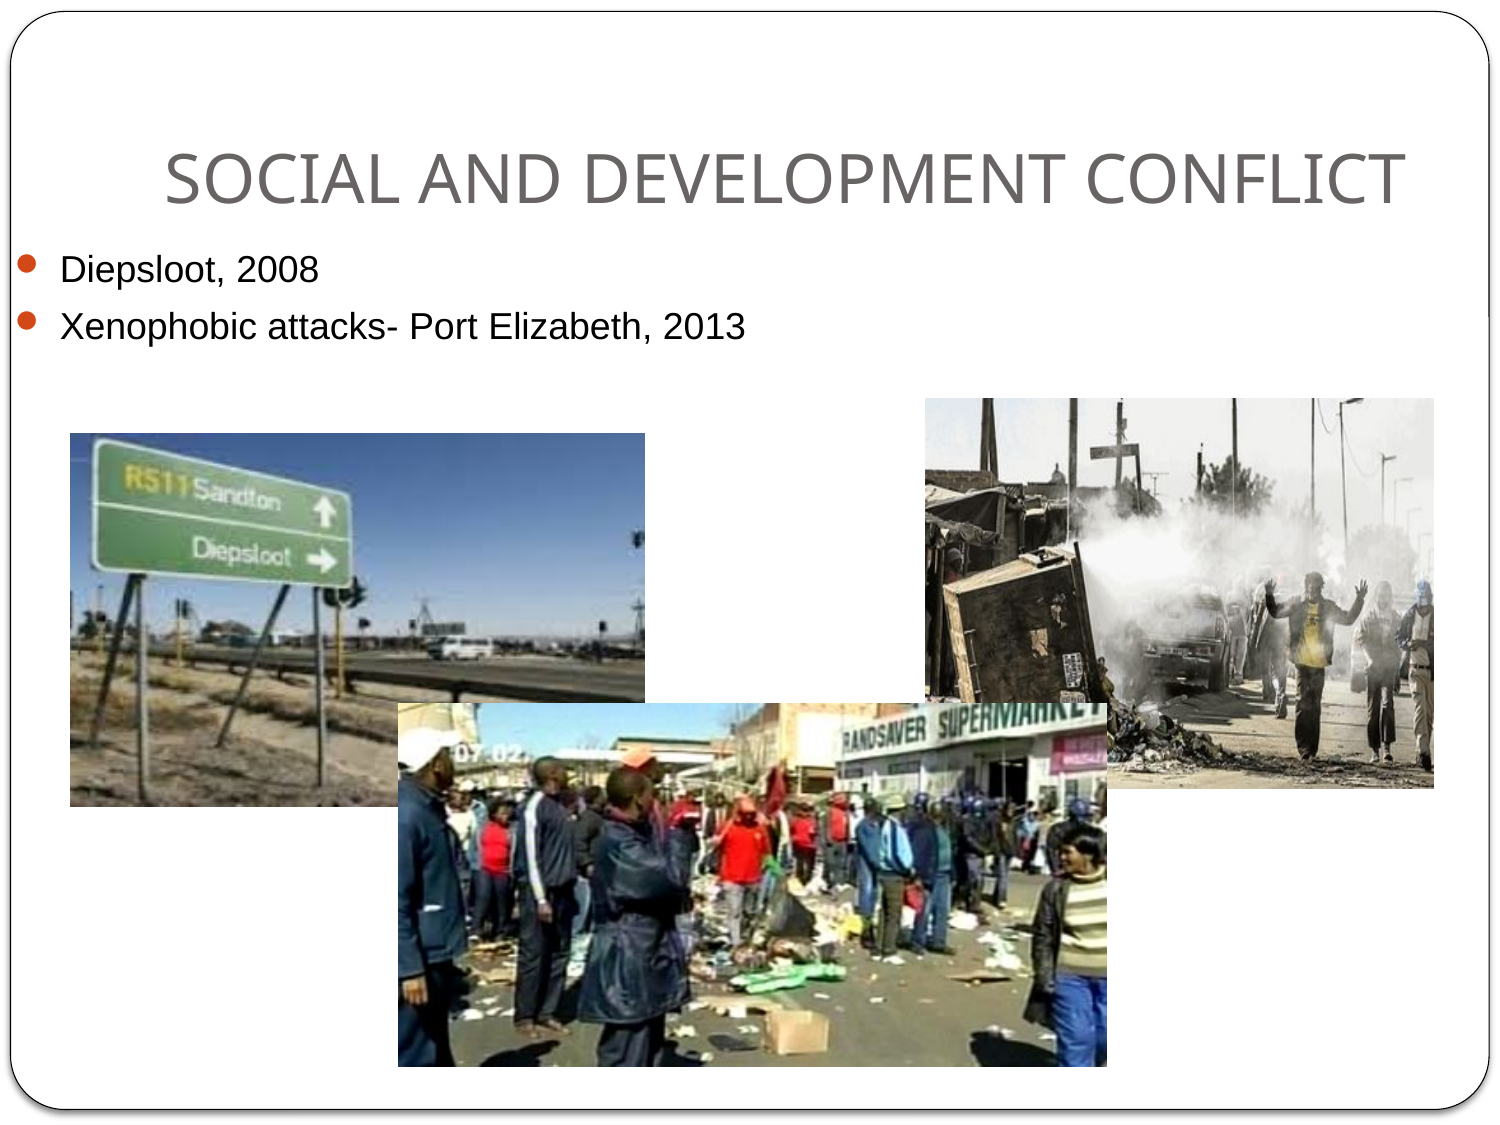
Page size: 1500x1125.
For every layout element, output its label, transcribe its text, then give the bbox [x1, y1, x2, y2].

picture [70, 398, 1434, 1067]
title SOCIAL AND DEVELOPMENT CONFLICT [150, 45, 1425, 233]
list Diepsloot, 2008 Xenophobic attacks- Port Elizabeth, 2013 [0, 237, 1425, 1125]
